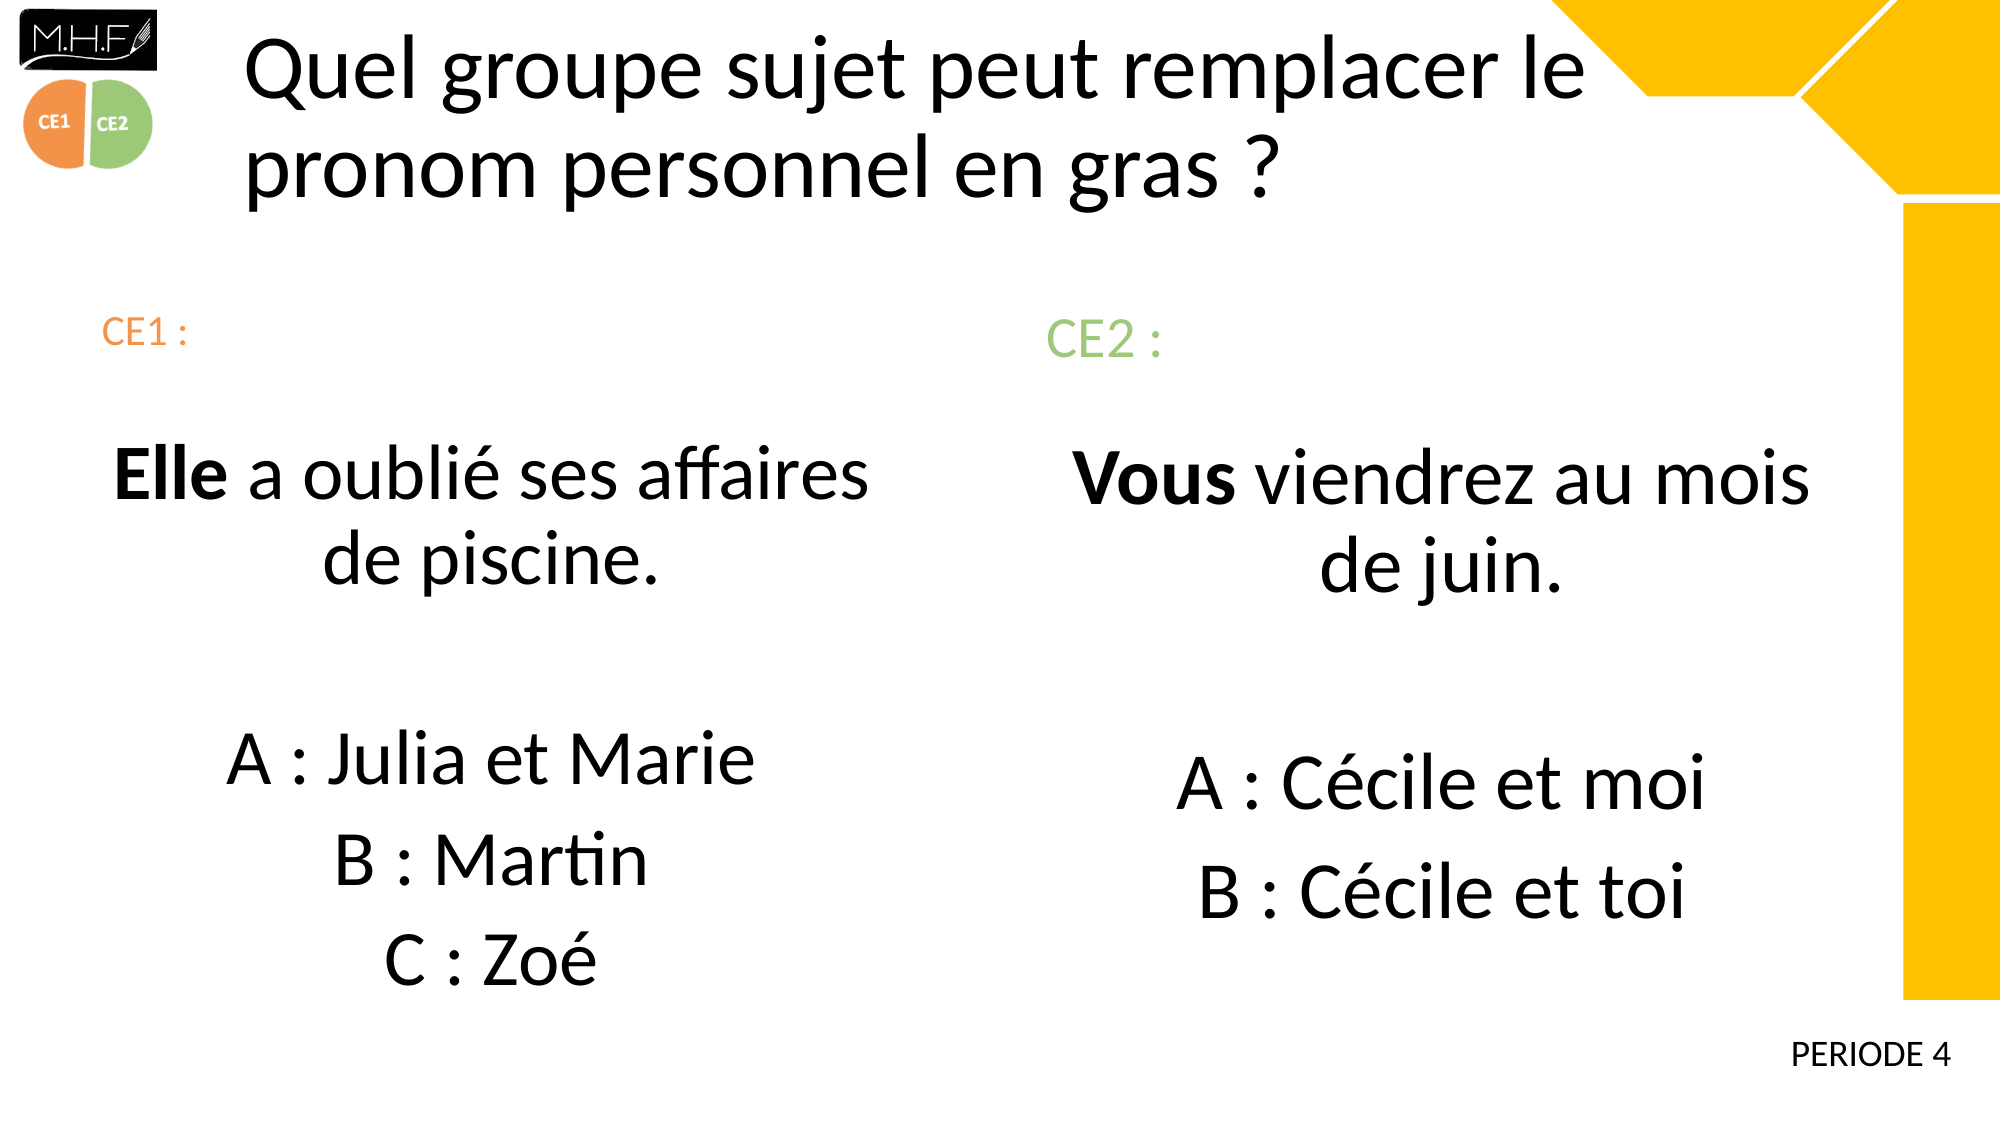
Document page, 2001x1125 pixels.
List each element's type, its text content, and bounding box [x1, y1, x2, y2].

text_box [1799, 0, 2000, 196]
text_box [1902, 202, 2000, 1001]
text_box CE2 : Vous viendrez au mois de juin. A : Cécile et moi B : Cécile et toi [1031, 299, 1853, 1014]
list CE1 : Elle a oublié ses affaires de piscine. A : Julia et Marie B : Martin C : Zoé [86, 300, 897, 1015]
text_box PERIODE 4 [1362, 1021, 1967, 1125]
title Quel groupe sujet peut remplacer le pronom personnel en gras ? [228, 9, 1774, 227]
text_box [1549, 0, 1892, 98]
picture [1, 7, 177, 207]
